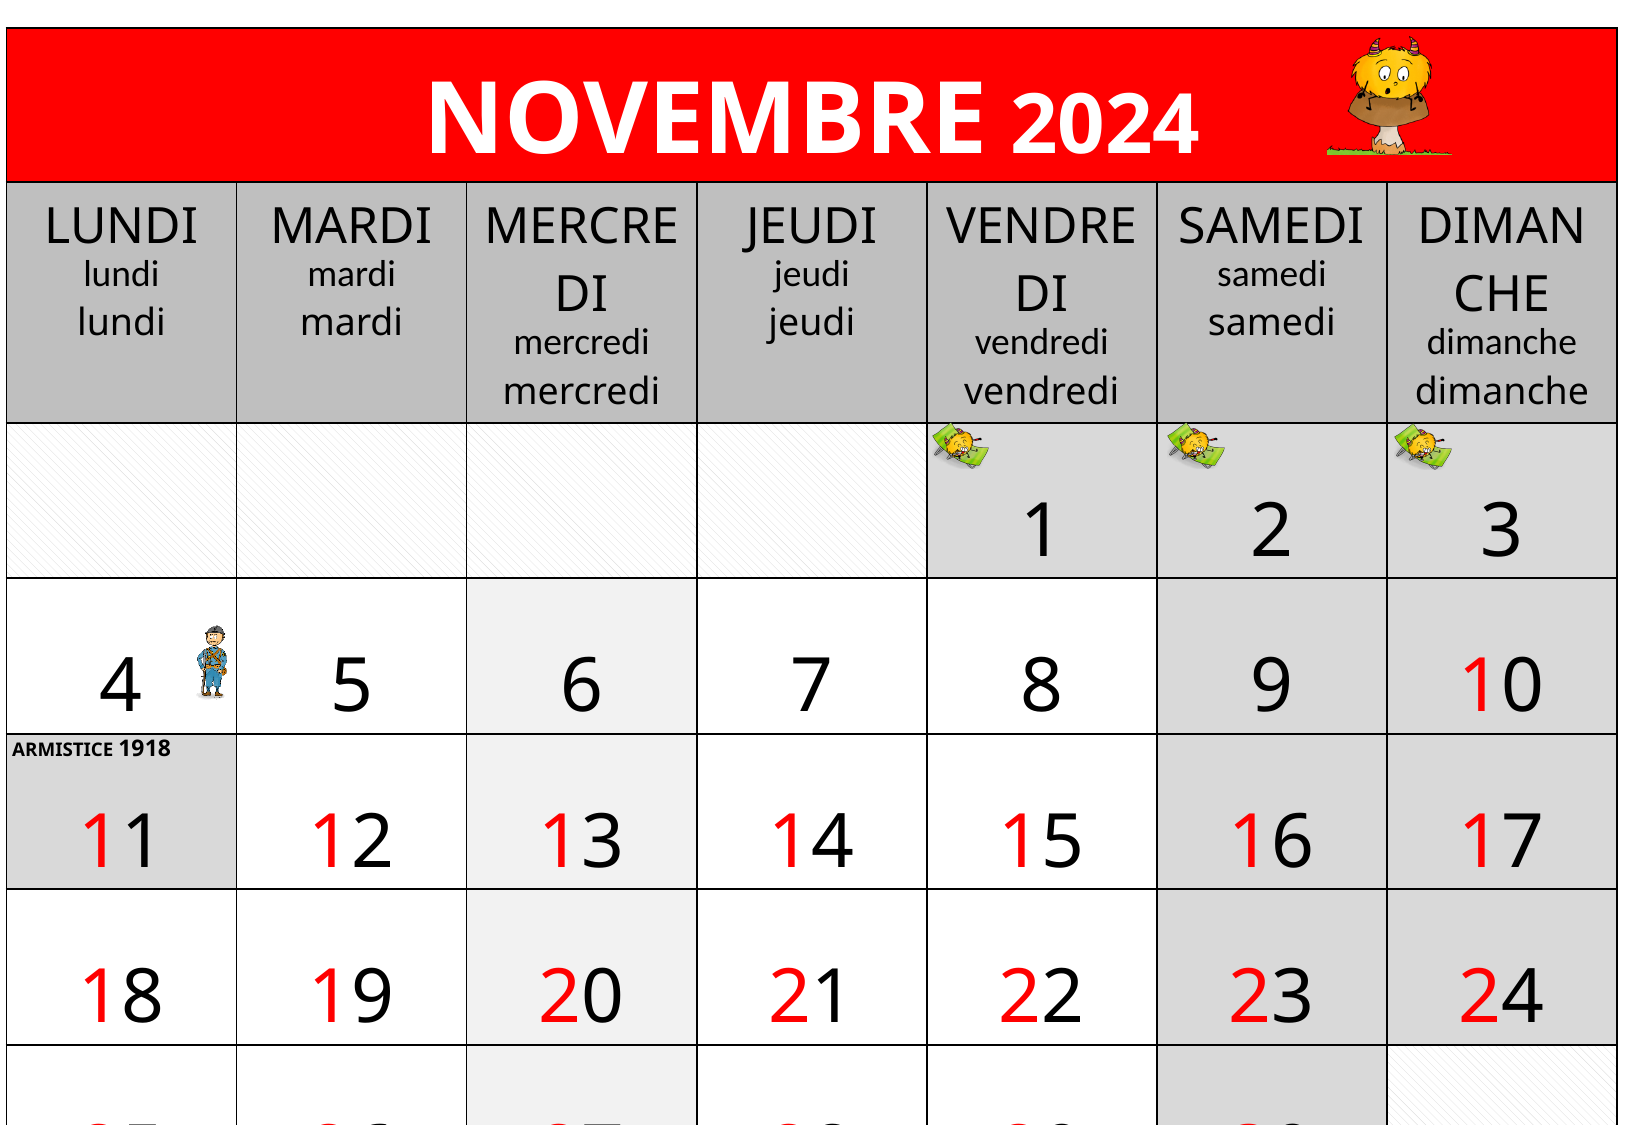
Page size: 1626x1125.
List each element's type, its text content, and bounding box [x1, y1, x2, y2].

table_cell 29 [928, 1046, 1156, 1125]
table_cell 24 [1388, 890, 1616, 1044]
table_cell 16 [1158, 735, 1386, 888]
table_cell 27 [467, 1046, 696, 1125]
table_cell 4 [7, 579, 236, 733]
table_cell 5 [237, 579, 466, 733]
table_cell 23 [1158, 890, 1386, 1044]
table_cell LUNDI lundi lundi [7, 183, 236, 422]
table_cell 3 [1388, 424, 1616, 577]
table_cell 20 [467, 890, 696, 1044]
table_cell 21 [698, 890, 926, 1044]
table_cell VENDREDI vendredi vendredi [928, 183, 1156, 422]
table_cell 22 [928, 890, 1156, 1044]
picture [1166, 422, 1225, 470]
text_box ARMISTICE 1918 [0, 726, 223, 769]
picture [931, 422, 990, 470]
table_cell 15 [928, 735, 1156, 888]
table_cell 2 [1158, 424, 1386, 577]
table_cell 18 [7, 890, 236, 1044]
table_cell 7 [698, 579, 926, 733]
table_cell 28 [698, 1046, 926, 1125]
table_cell 19 [237, 890, 466, 1044]
table_cell 12 [237, 735, 466, 888]
picture [1326, 36, 1452, 155]
table_cell JEUDI jeudi jeudi [698, 183, 926, 422]
table_cell 8 [928, 579, 1156, 733]
table_cell 6 [467, 579, 696, 733]
table_cell [698, 424, 926, 577]
table_cell 1 [928, 424, 1156, 577]
table_cell 9 [1158, 579, 1386, 733]
picture [194, 624, 231, 700]
table_cell 17 [1388, 735, 1616, 888]
table_cell [467, 424, 696, 577]
table_cell MERCREDI mercredi mercredi [467, 183, 696, 422]
table_cell 25 [7, 1046, 236, 1125]
table_cell DIMANCHE dimanche dimanche [1388, 183, 1616, 422]
table_cell 30 [1158, 1046, 1386, 1125]
table_cell SAMEDI samedi samedi [1158, 183, 1386, 422]
table_cell [7, 424, 236, 577]
table_cell 14 [698, 735, 926, 888]
table_cell 26 [237, 1046, 466, 1125]
table_header NOVEMBRE 2024 [7, 29, 1616, 181]
picture [1393, 422, 1452, 470]
table_cell 11 [7, 735, 236, 888]
table_cell 13 [467, 735, 696, 888]
table_cell MARDI mardi mardi [237, 183, 466, 422]
table_cell [1388, 1046, 1616, 1125]
table_cell [237, 424, 466, 577]
table_cell 10 [1388, 579, 1616, 733]
